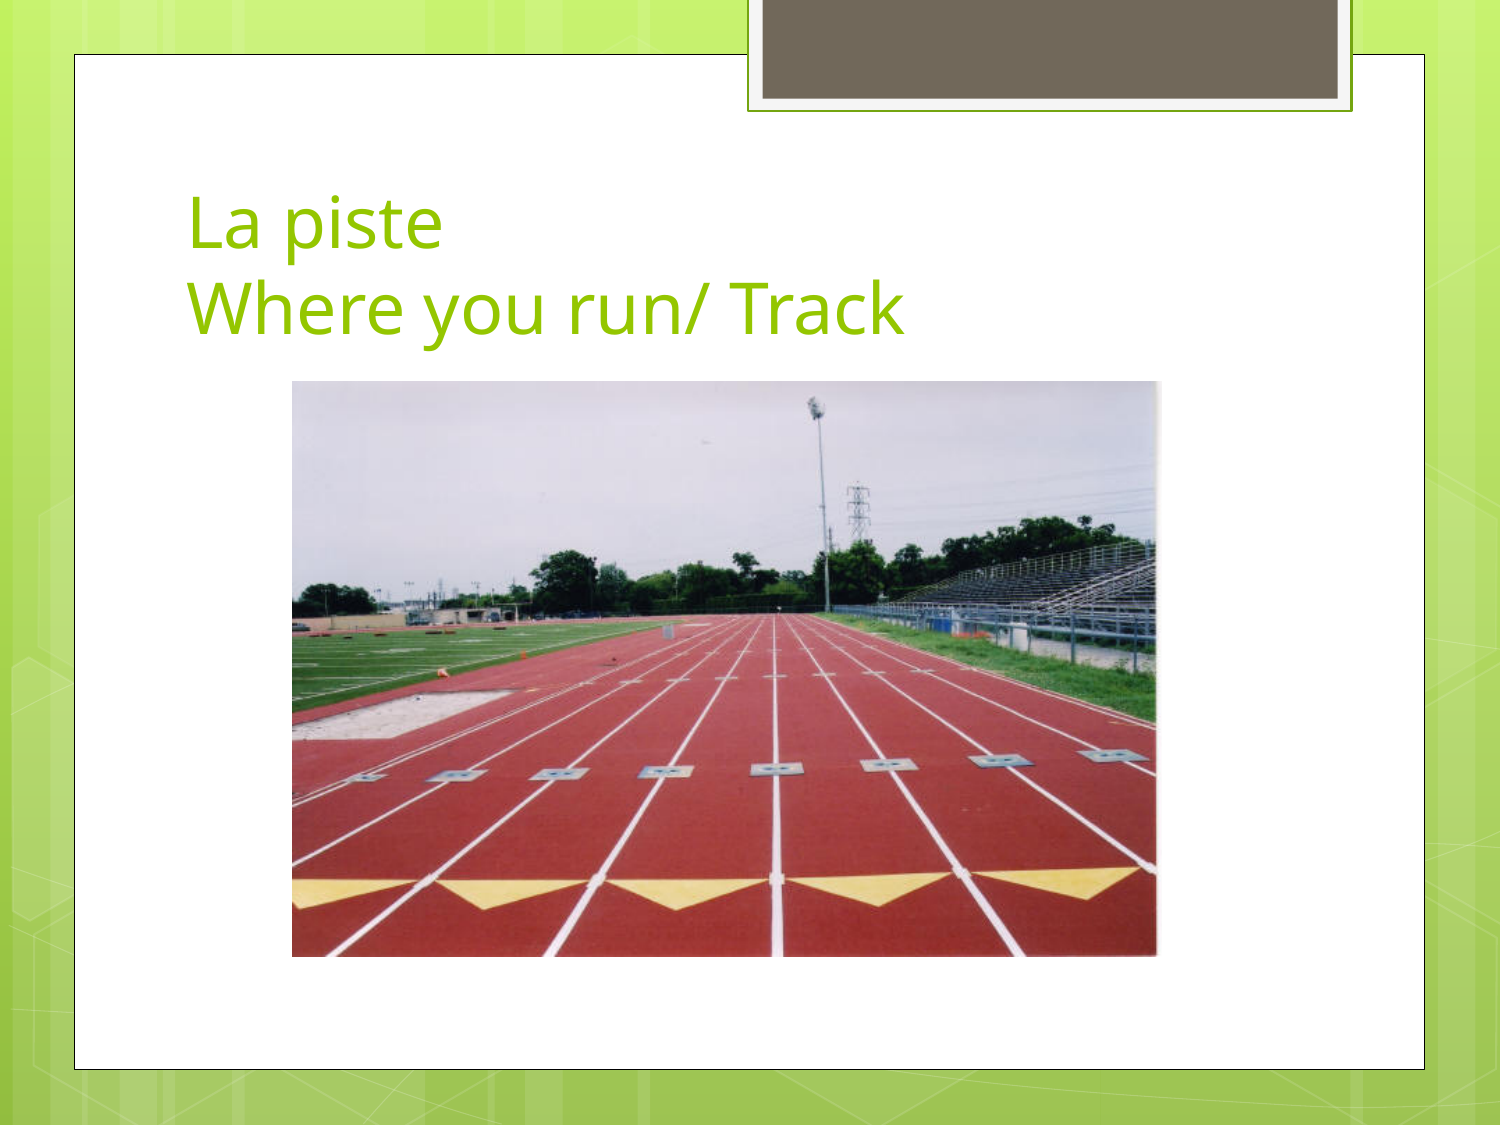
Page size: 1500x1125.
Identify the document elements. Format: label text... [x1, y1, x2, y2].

title La piste Where you run/ Track [171, 168, 1324, 357]
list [170, 380, 1284, 958]
